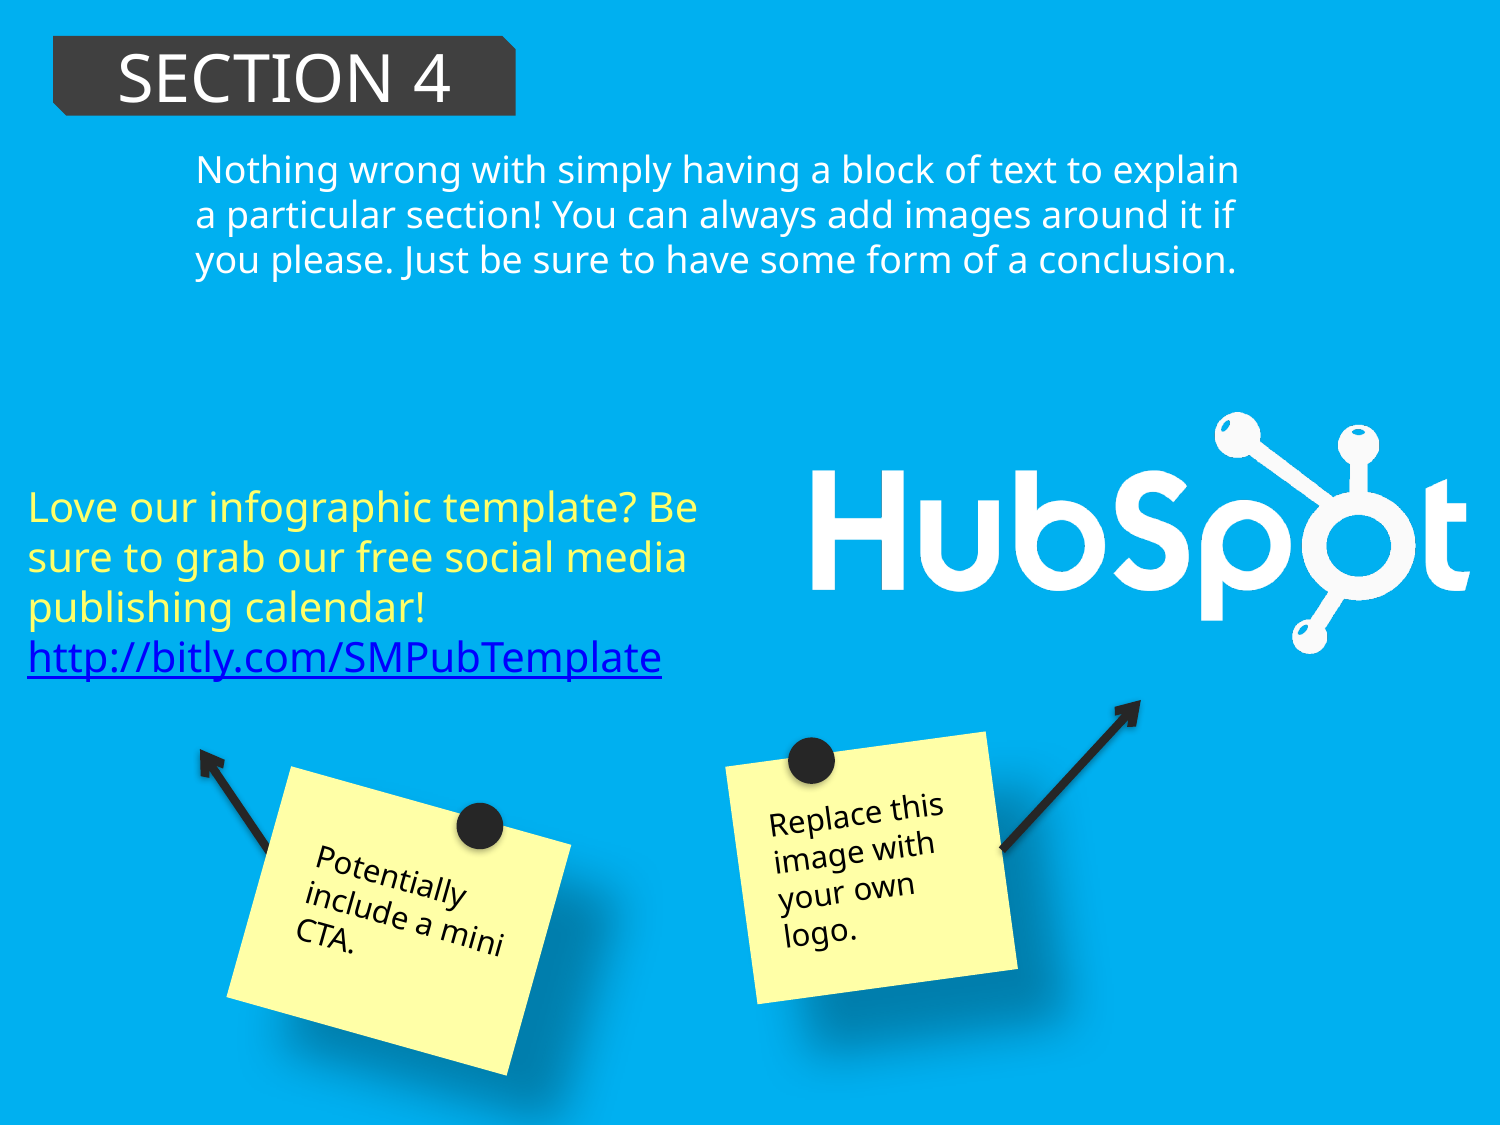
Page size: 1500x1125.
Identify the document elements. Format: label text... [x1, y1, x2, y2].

text_box Love our infographic template? Be sure to grab our free social media publishing calendar! http://bitly.com/SMPubTemplate [12, 473, 749, 696]
picture [921, 501, 998, 591]
picture [1426, 480, 1469, 590]
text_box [199, 748, 293, 888]
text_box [255, 801, 547, 1025]
picture [1016, 471, 1104, 590]
text_box SECTION 4 [50, 33, 518, 118]
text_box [997, 699, 1142, 822]
text_box [792, 736, 831, 746]
picture [1115, 471, 1188, 590]
picture [813, 471, 903, 589]
picture [1215, 413, 1415, 653]
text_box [735, 748, 1000, 930]
picture [1202, 500, 1290, 620]
text_box Nothing wrong with simply having a block of text to explain a particular section! You can always add images around it if you please. Just be sure to have some form of a conclusion. [180, 138, 1275, 289]
